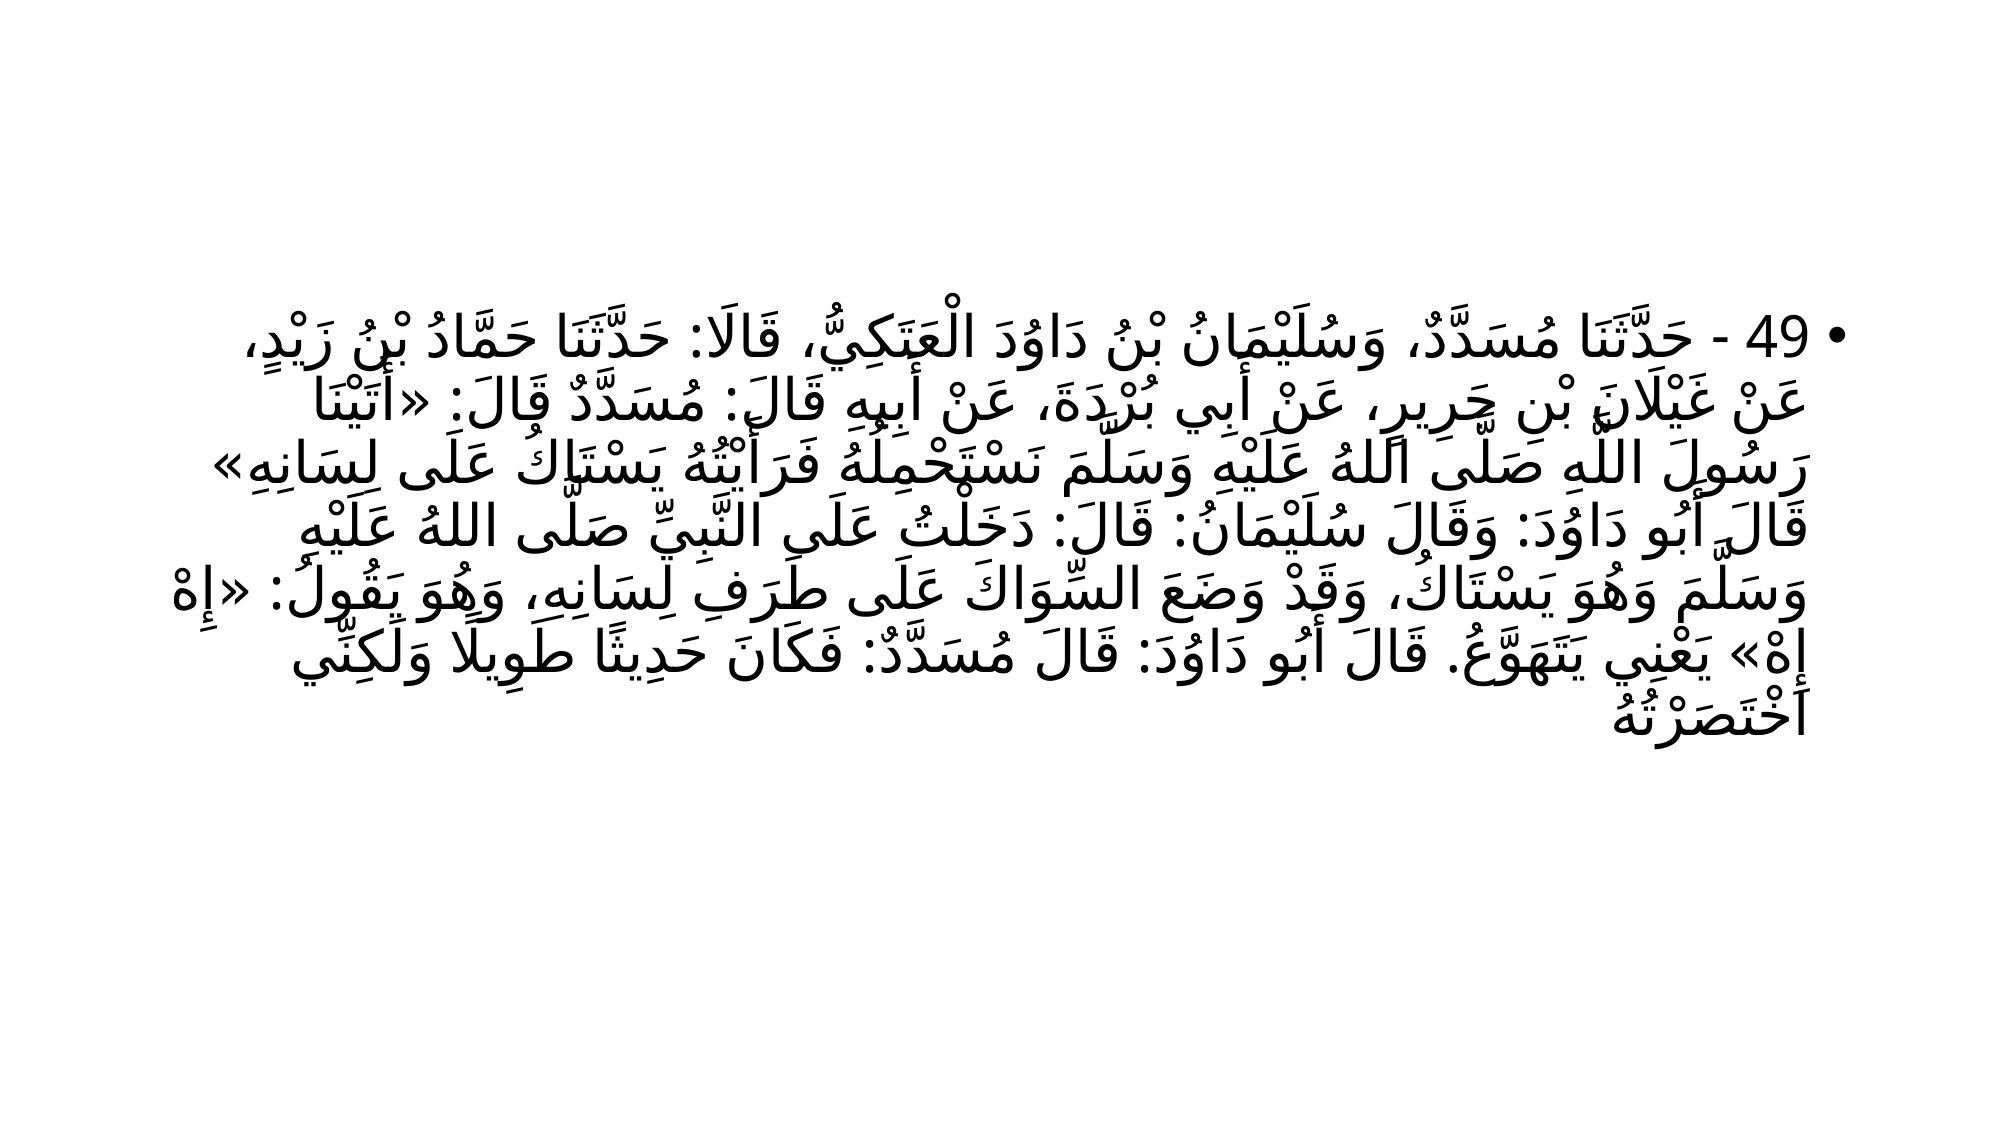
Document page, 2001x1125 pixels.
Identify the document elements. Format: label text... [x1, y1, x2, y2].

list 49 - حَدَّثَنَا مُسَدَّدٌ، وَسُلَيْمَانُ بْنُ دَاوُدَ الْعَتَكِيُّ، قَالَا: حَدَّثَنَا حَمَّادُ بْنُ زَيْدٍ، عَنْ غَيْلَانَ بْنِ جَرِيرٍ، عَنْ أَبِي بُرْدَةَ، عَنْ أَبِيهِ قَالَ: مُسَدَّدٌ قَالَ: «أَتَيْنَا رَسُولَ اللَّهِ صَلَّى اللهُ عَلَيْهِ وَسَلَّمَ نَسْتَحْمِلُهُ فَرَأَيْتُهُ يَسْتَاكُ عَلَى لِسَانِهِ» قَالَ أَبُو دَاوُدَ: وَقَالَ سُلَيْمَانُ: قَالَ: دَخَلْتُ عَلَى النَّبِيِّ صَلَّى اللهُ عَلَيْهِ وَسَلَّمَ وَهُوَ يَسْتَاكُ، وَقَدْ وَضَعَ السِّوَاكَ عَلَى طَرَفِ لِسَانِهِ، وَهُوَ يَقُولُ: «إِهْ إِهْ» يَعْنِي يَتَهَوَّعُ. قَالَ أَبُو دَاوُدَ: قَالَ مُسَدَّدٌ: فَكَانَ حَدِيثًا طَوِيلًا وَلَكِنِّي اخْتَصَرْتُهُ [137, 299, 1863, 1014]
